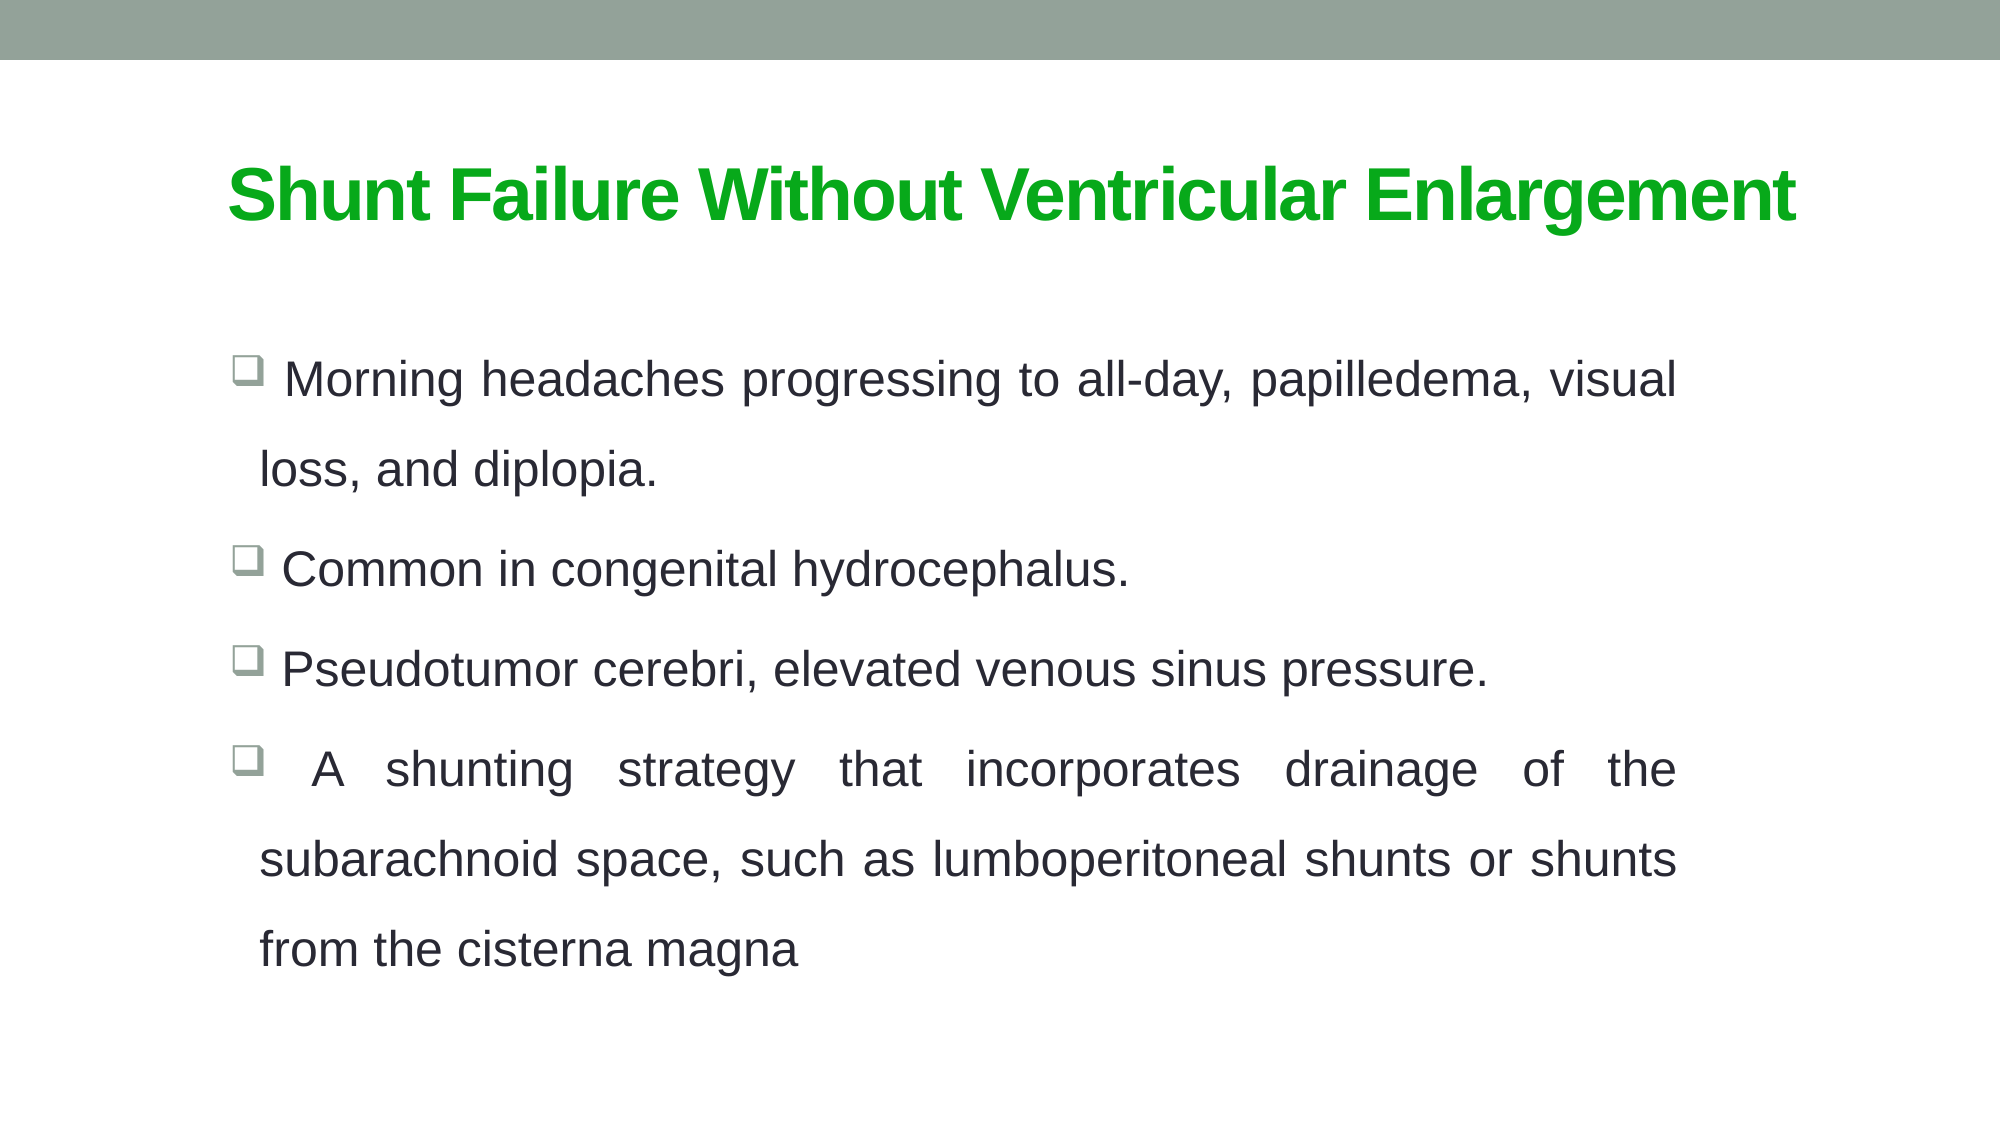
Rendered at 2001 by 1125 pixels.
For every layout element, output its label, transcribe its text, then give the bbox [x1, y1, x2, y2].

list Morning headaches progressing to all-day, papilledema, visual loss, and diplopia. Common in congenital hydrocephalus. Pseudotumor cerebri, elevated venous sinus pressure. A shunting strategy that incorporates drainage of the subarachnoid space, such as lumboperitoneal shunts or shunts from the cisterna magna [214, 308, 1693, 1097]
title Shunt Failure Without Ventricular Enlargement [150, 81, 1876, 299]
